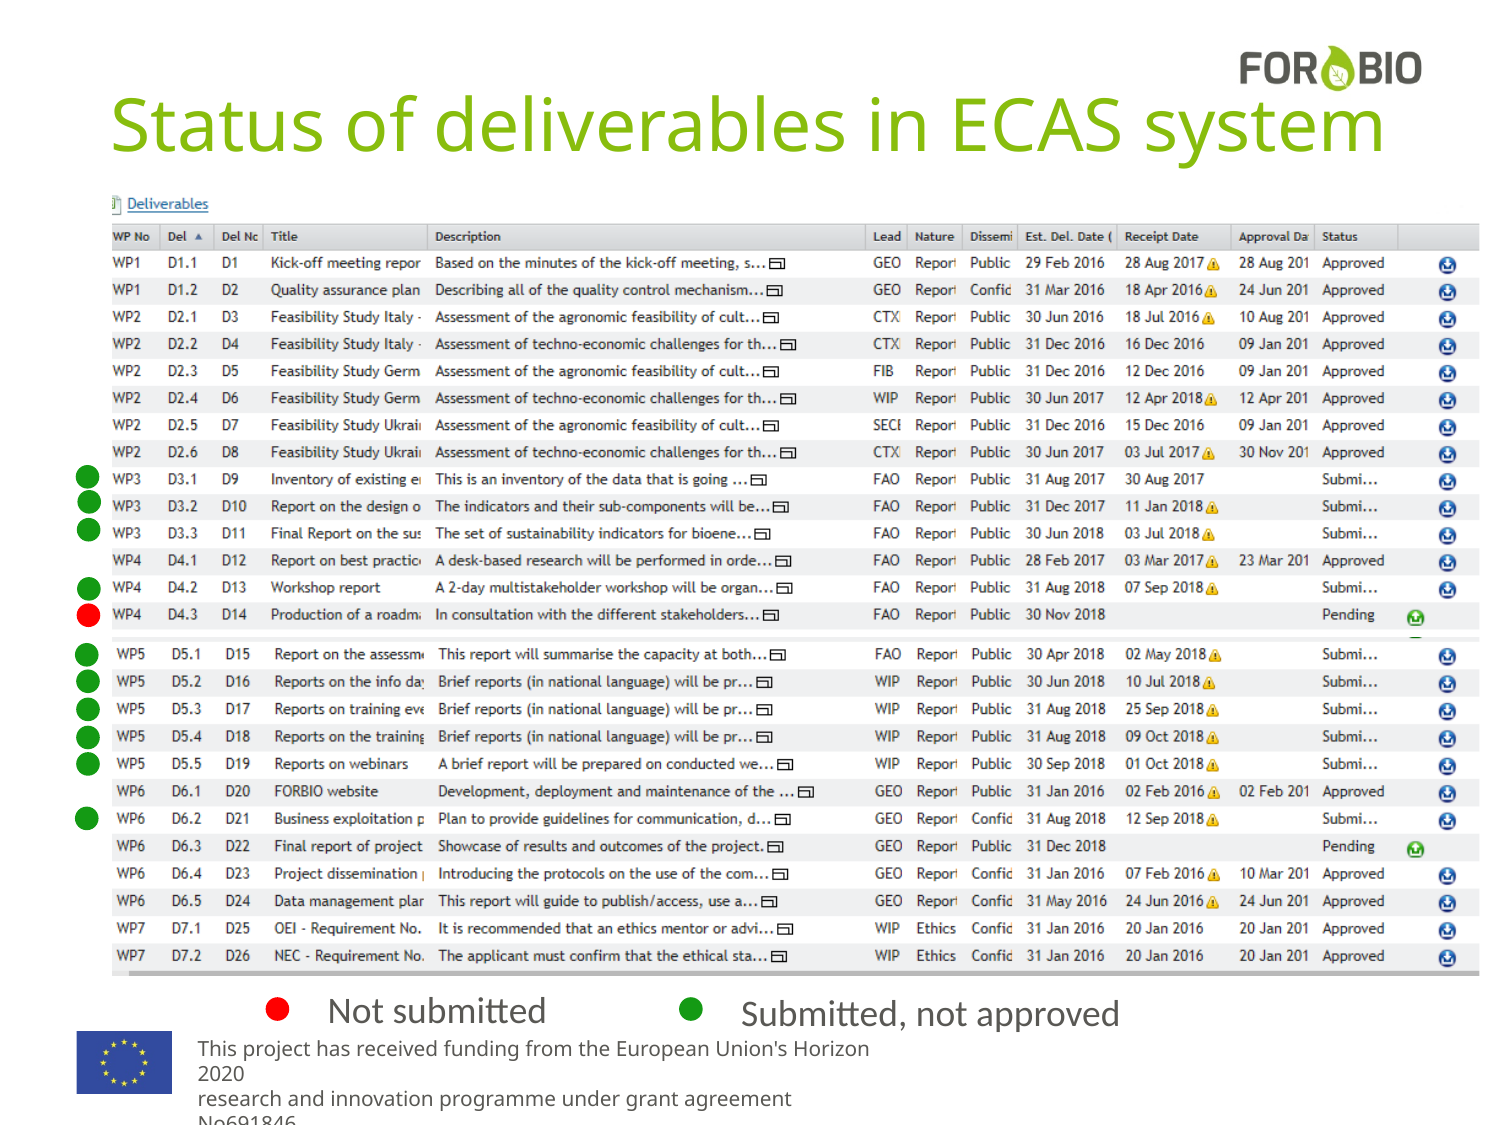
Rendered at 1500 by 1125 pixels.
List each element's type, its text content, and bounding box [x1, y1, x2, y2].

text_box Not submitted [312, 985, 585, 1039]
text_box [676, 995, 705, 1023]
text_box [74, 750, 102, 778]
picture [111, 637, 1480, 976]
text_box [74, 723, 102, 751]
text_box [74, 695, 102, 723]
picture [76, 1031, 172, 1094]
text_box [74, 667, 102, 695]
title Status of deliverables in ECAS system [75, 28, 1425, 217]
text_box [72, 640, 101, 668]
text_box [72, 804, 101, 833]
text_box [74, 602, 103, 630]
picture [1187, 23, 1473, 114]
picture [111, 193, 1480, 632]
text_box [263, 995, 292, 1023]
text_box [75, 487, 104, 516]
text_box [73, 462, 102, 490]
text_box Submitted, not approved [726, 985, 1188, 1042]
text_box [74, 515, 103, 544]
text_box [74, 575, 103, 603]
